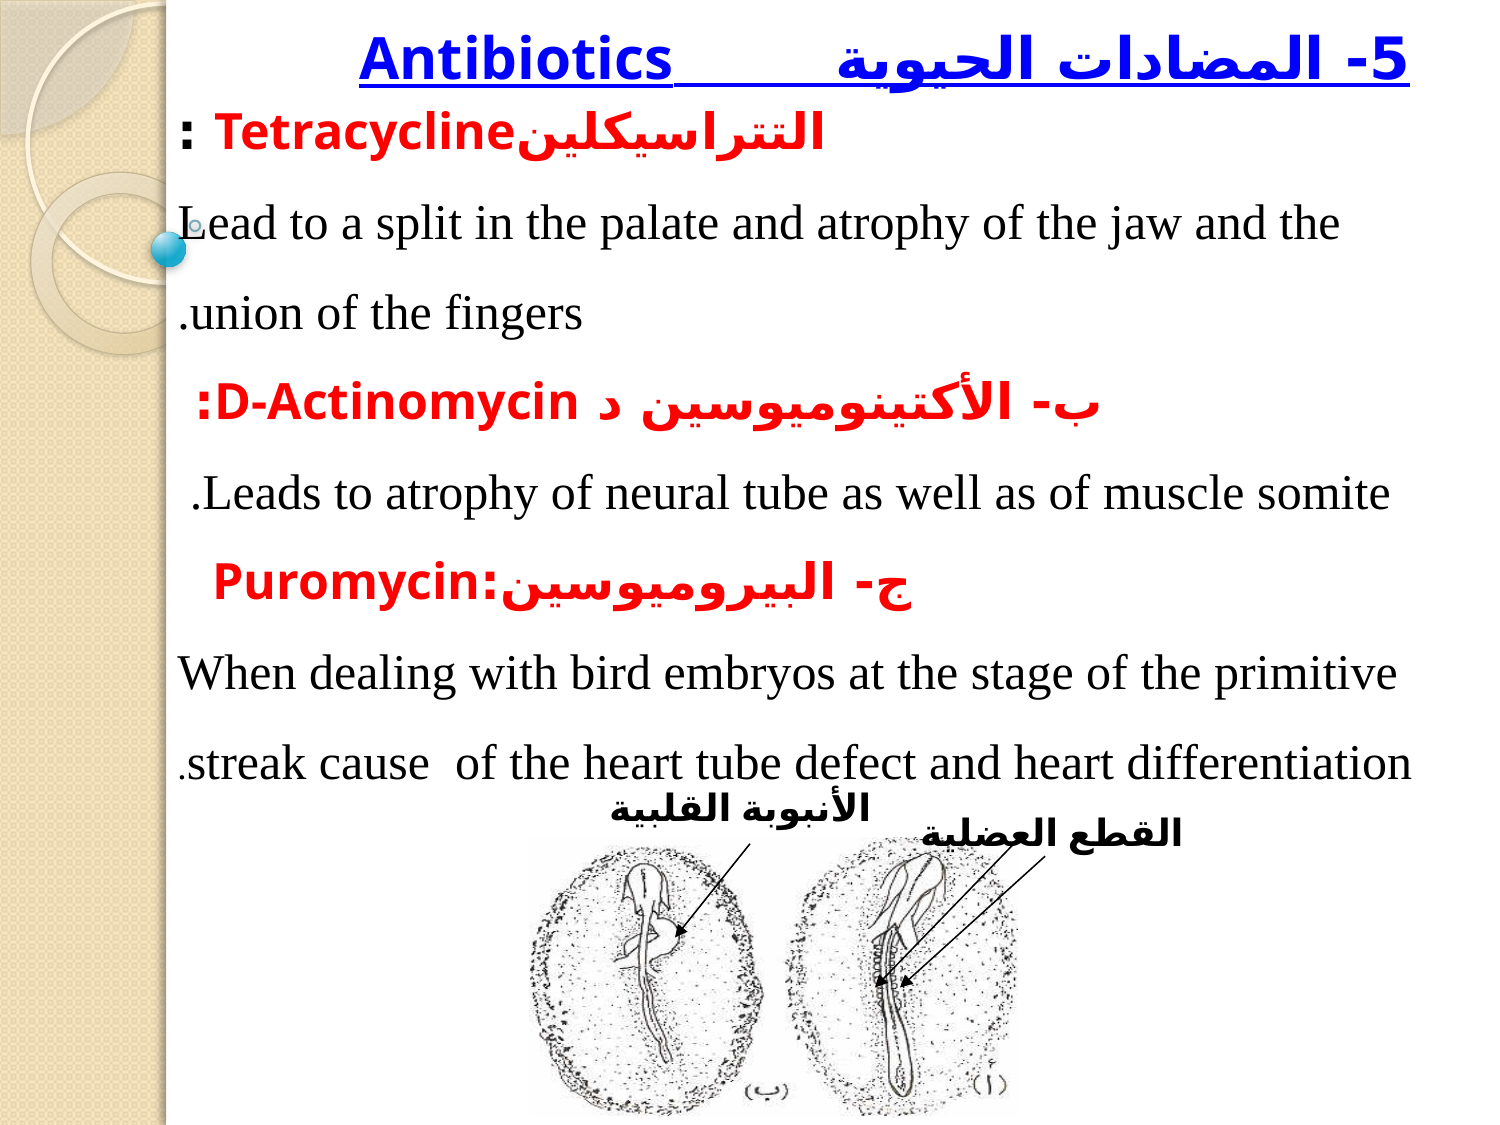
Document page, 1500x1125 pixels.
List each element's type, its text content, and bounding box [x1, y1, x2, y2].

text_box 5- المضادات الحيوية Antibiotics [162, 0, 1425, 62]
text_box التتراسيكلينTetracycline : Lead to a split in the palate and atrophy of the jaw and the union of the fingers. ب- الأكتينوميوسين د D-Actinomycin: Leads to atrophy of neural tube as well as of muscle somite. ج- البيروميوسين:Puromycin When dealing with bird embryos at the stage of the primitive streak cause of the heart tube defect and heart differentiation. [162, 62, 1475, 798]
picture [529, 837, 1018, 1118]
text_box الأنبوبة القلبية [594, 776, 887, 834]
text_box القطع العضلية [905, 801, 1209, 862]
